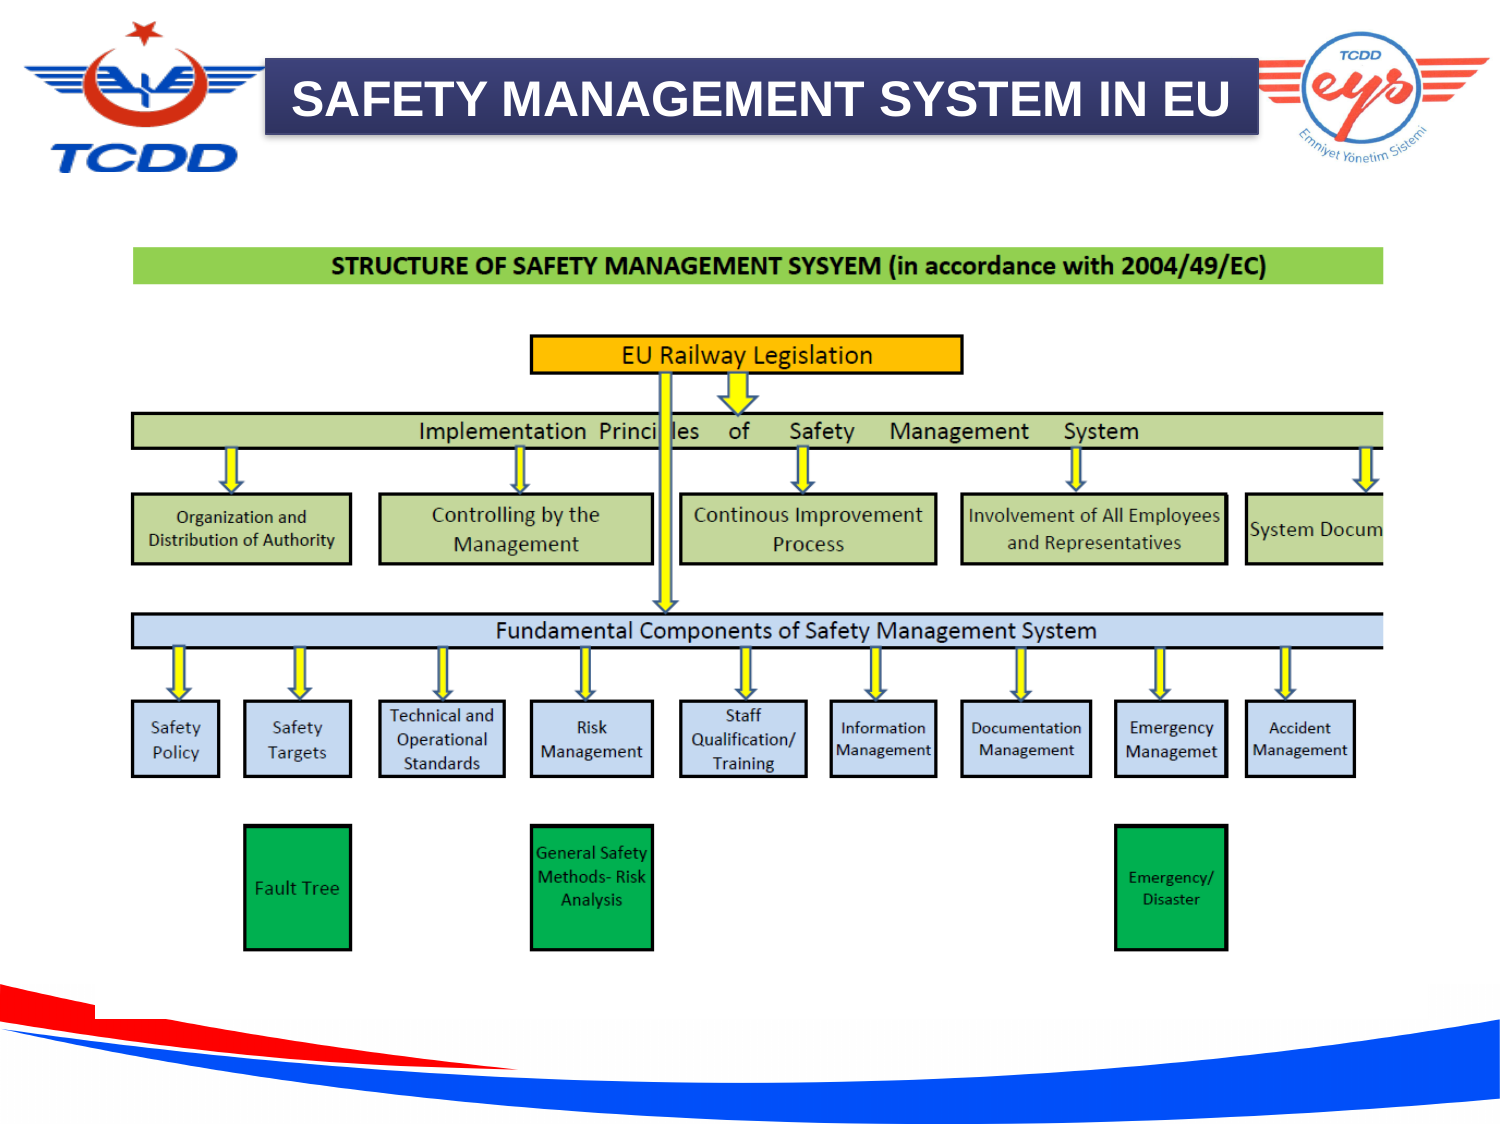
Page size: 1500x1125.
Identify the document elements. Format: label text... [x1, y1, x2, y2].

text_box SAFETY MANAGEMENT SYSTEM IN EU [269, 58, 1219, 135]
picture [0, 0, 1500, 1124]
